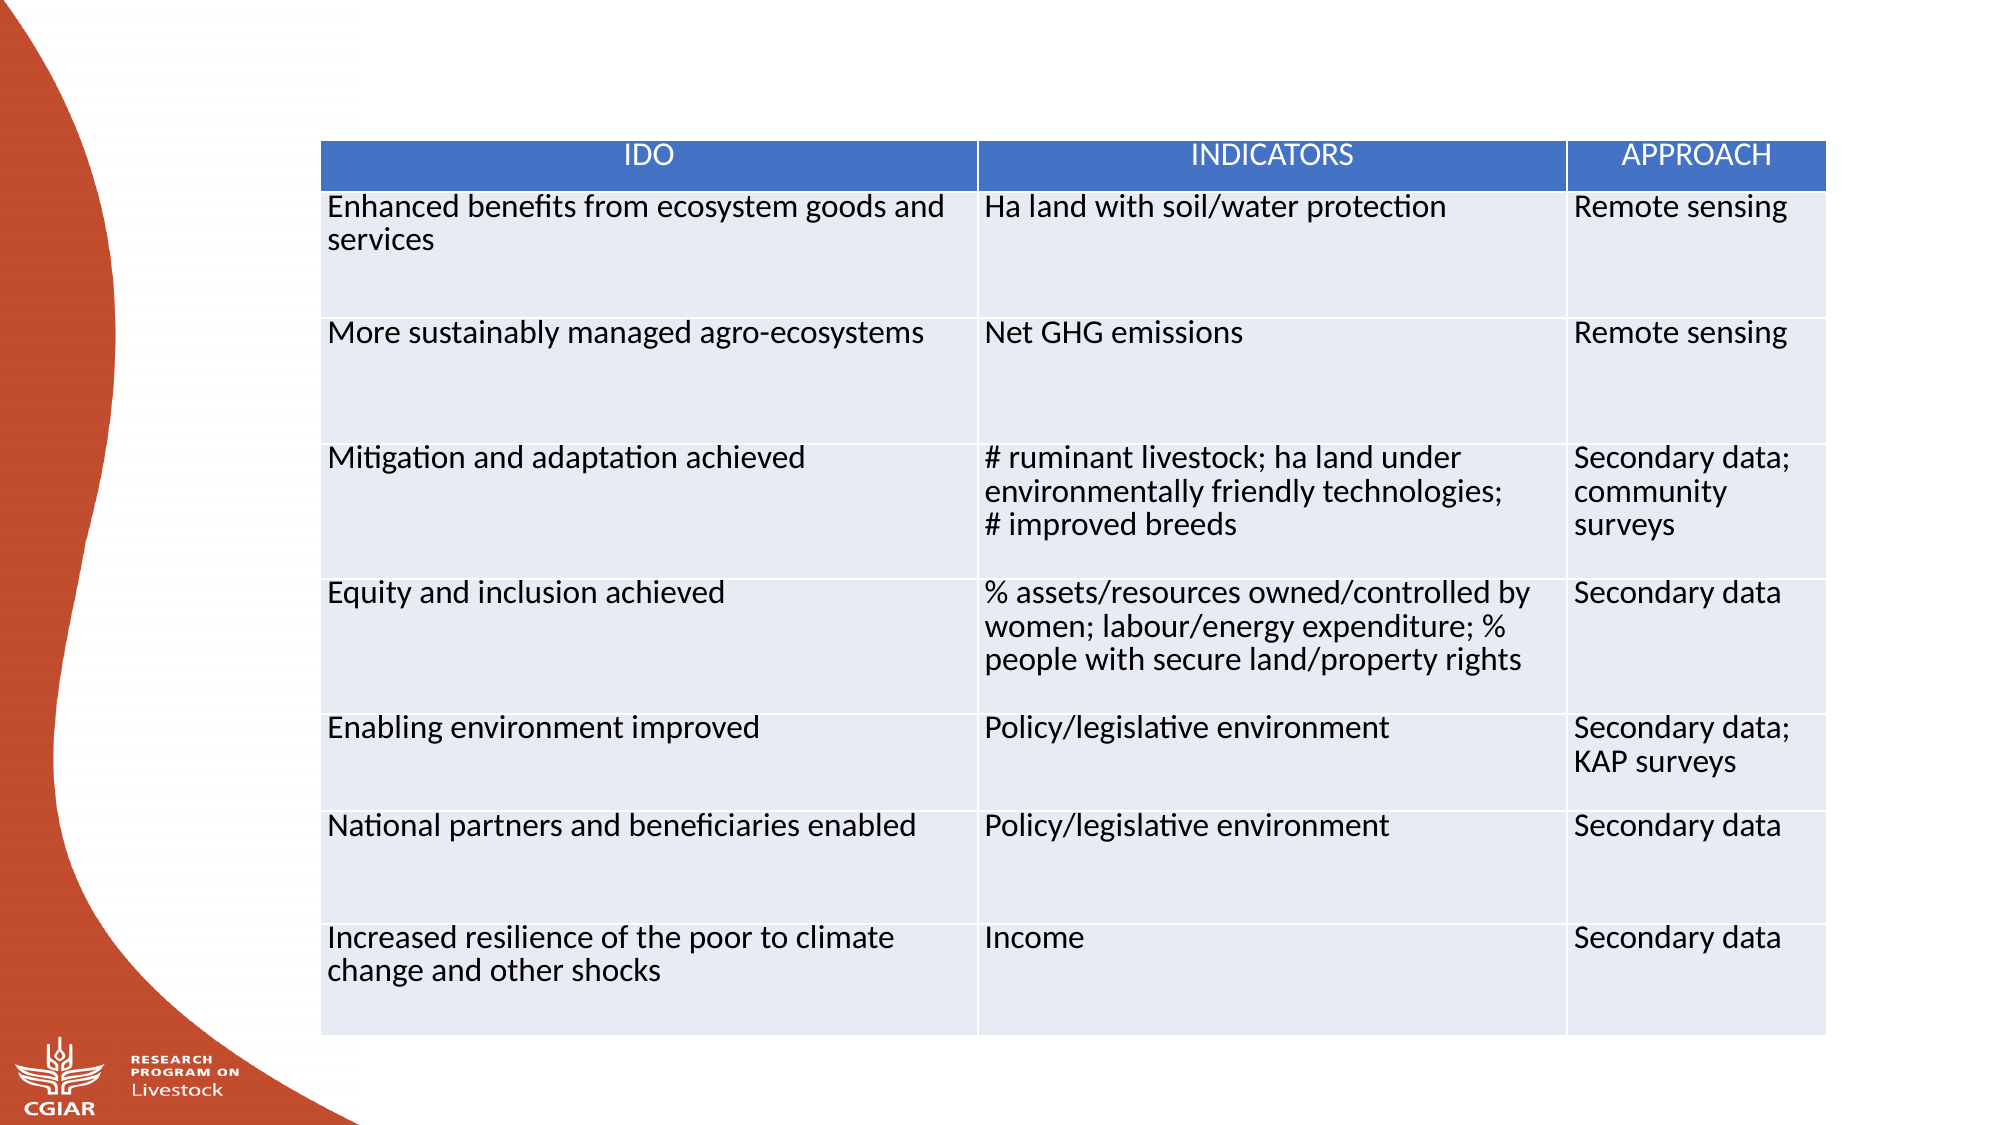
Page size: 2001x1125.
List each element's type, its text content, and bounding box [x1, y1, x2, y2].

table_cell Secondary data [1568, 580, 1826, 713]
table_cell Income [979, 925, 1566, 1035]
table_cell Remote sensing [1568, 193, 1826, 317]
table_cell # ruminant livestock; ha land under environmentally friendly technologies; # improved breeds [979, 445, 1566, 578]
table_cell Secondary data [1568, 925, 1826, 1035]
table_cell Net GHG emissions [979, 319, 1566, 443]
table_cell % assets/resources owned/controlled by women; labour/energy expenditure; % people with secure land/property rights [979, 580, 1566, 713]
table_cell Mitigation and adaptation achieved [321, 445, 977, 578]
table_cell Secondary data [1568, 812, 1826, 923]
table_cell Secondary data; community surveys [1568, 445, 1826, 578]
picture [0, 0, 360, 1125]
table_cell Increased resilience of the poor to climate change and other shocks [321, 925, 977, 1035]
table_cell Remote sensing [1568, 319, 1826, 443]
table_cell Policy/legislative environment [979, 812, 1566, 923]
table_cell More sustainably managed agro-ecosystems [321, 319, 977, 443]
table_header APPROACH [1568, 141, 1826, 191]
table_cell Policy/legislative environment [979, 715, 1566, 810]
table_cell Ha land with soil/water protection [979, 193, 1566, 317]
table_cell Enhanced benefits from ecosystem goods and services [321, 193, 977, 317]
table_cell Enabling environment improved [321, 715, 977, 810]
table_cell Equity and inclusion achieved [321, 580, 977, 713]
table_header IDO [321, 141, 977, 191]
table_cell Secondary data; KAP surveys [1568, 715, 1826, 810]
table_header INDICATORS [979, 141, 1566, 191]
table_cell National partners and beneficiaries enabled [321, 812, 977, 923]
